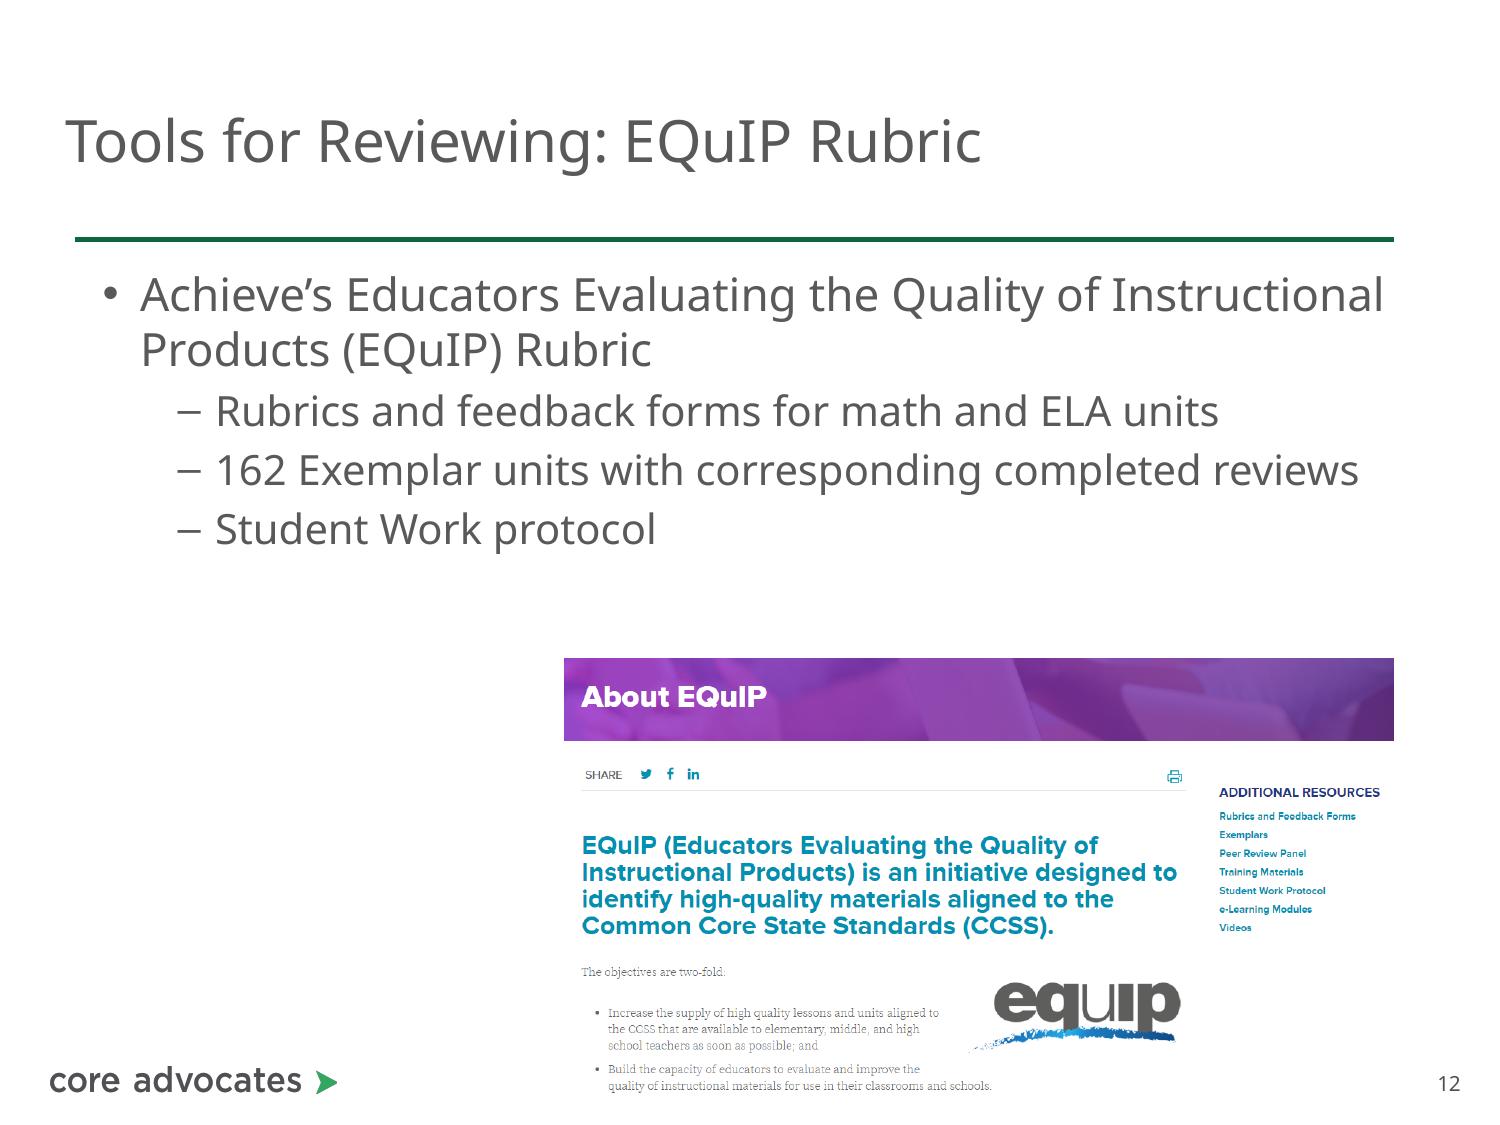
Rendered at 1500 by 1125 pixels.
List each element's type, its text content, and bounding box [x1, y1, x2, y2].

title Tools for Reviewing: EQuIP Rubric [50, 45, 1457, 233]
picture [563, 658, 1394, 1099]
list Achieve’s Educators Evaluating the Quality of Instructional Products (EQuIP) Rubric Rubrics and feedback forms for math and ELA units 162 Exemplar units with corresponding completed reviews Student Work protocol [50, 257, 1457, 1001]
picture [50, 1066, 337, 1094]
